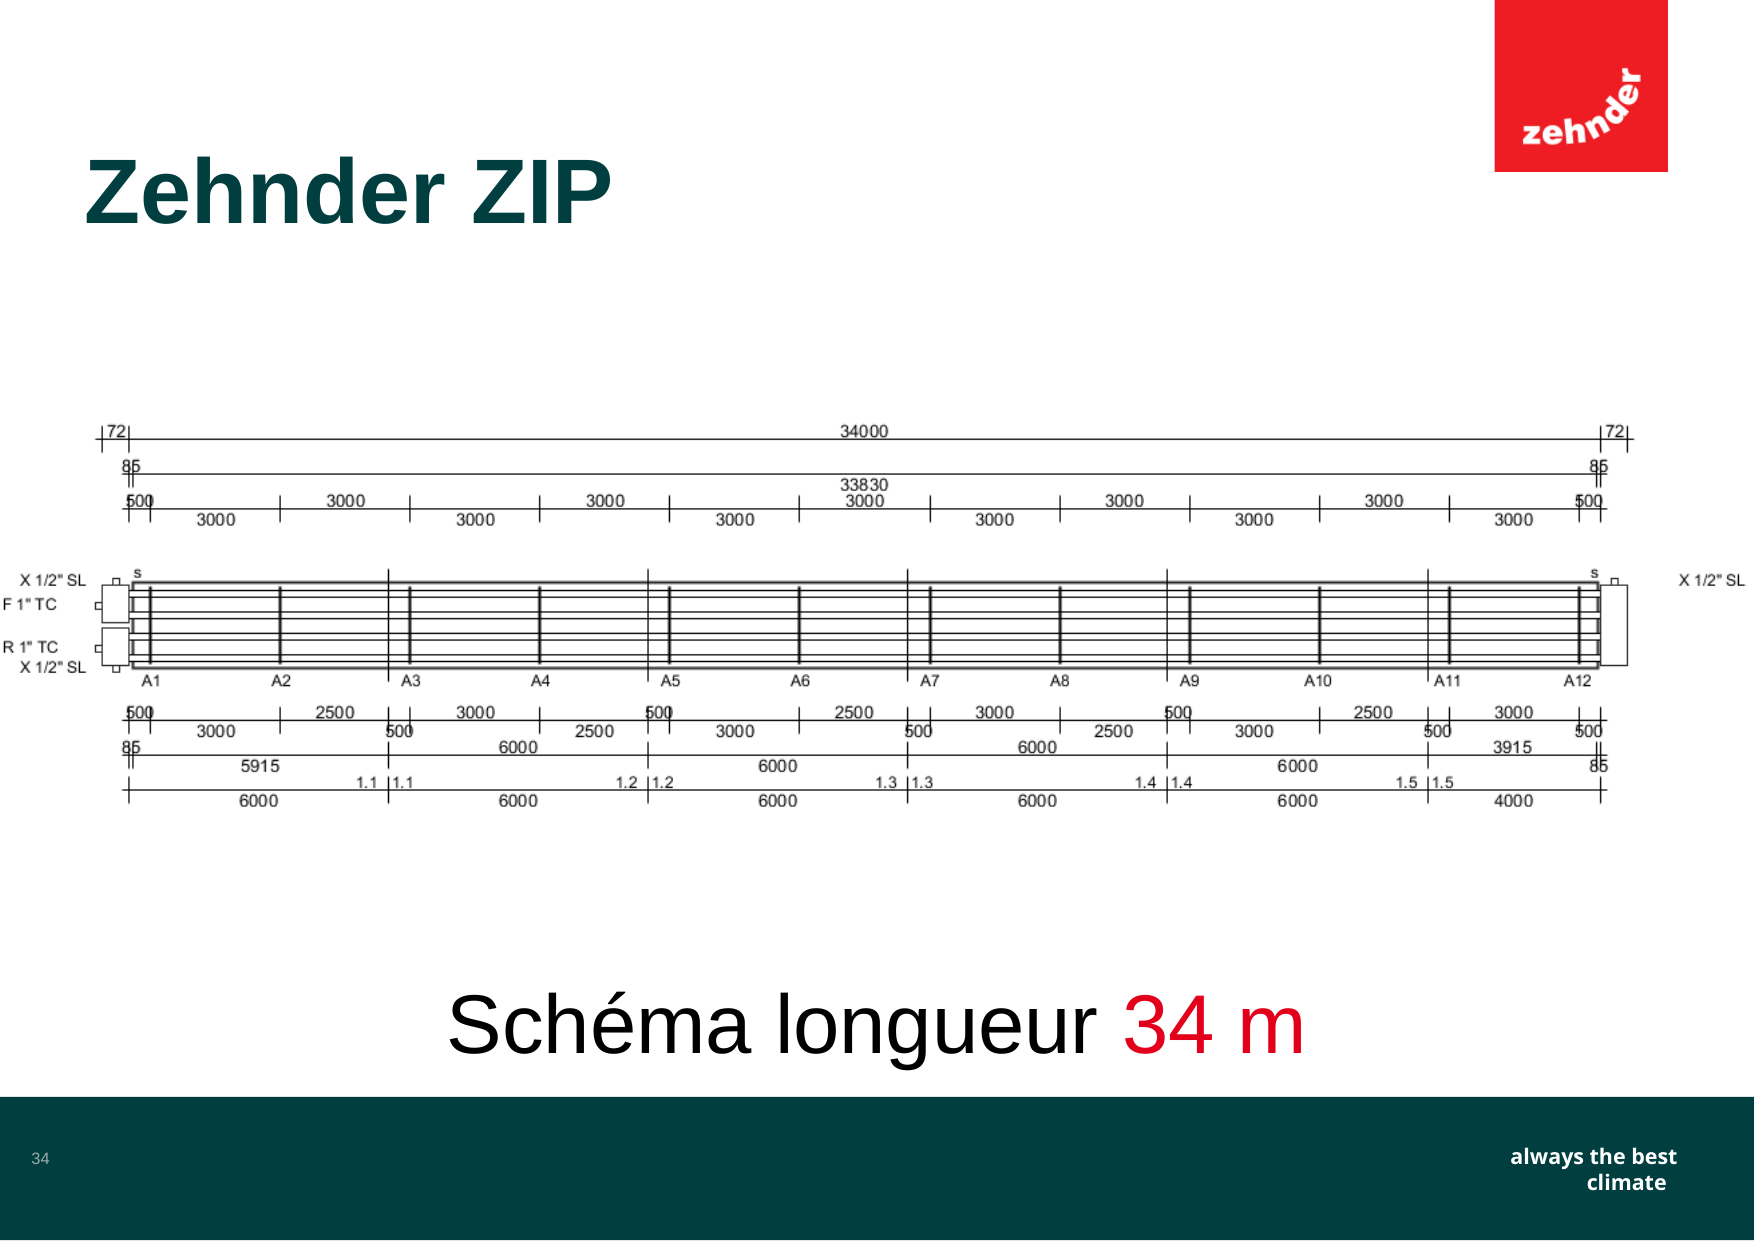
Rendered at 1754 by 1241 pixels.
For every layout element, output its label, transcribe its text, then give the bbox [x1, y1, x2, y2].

title Zehnder ZIP [70, 136, 1583, 207]
picture [0, 416, 1754, 827]
text_box Schéma longueur 34 m [431, 962, 1323, 1078]
